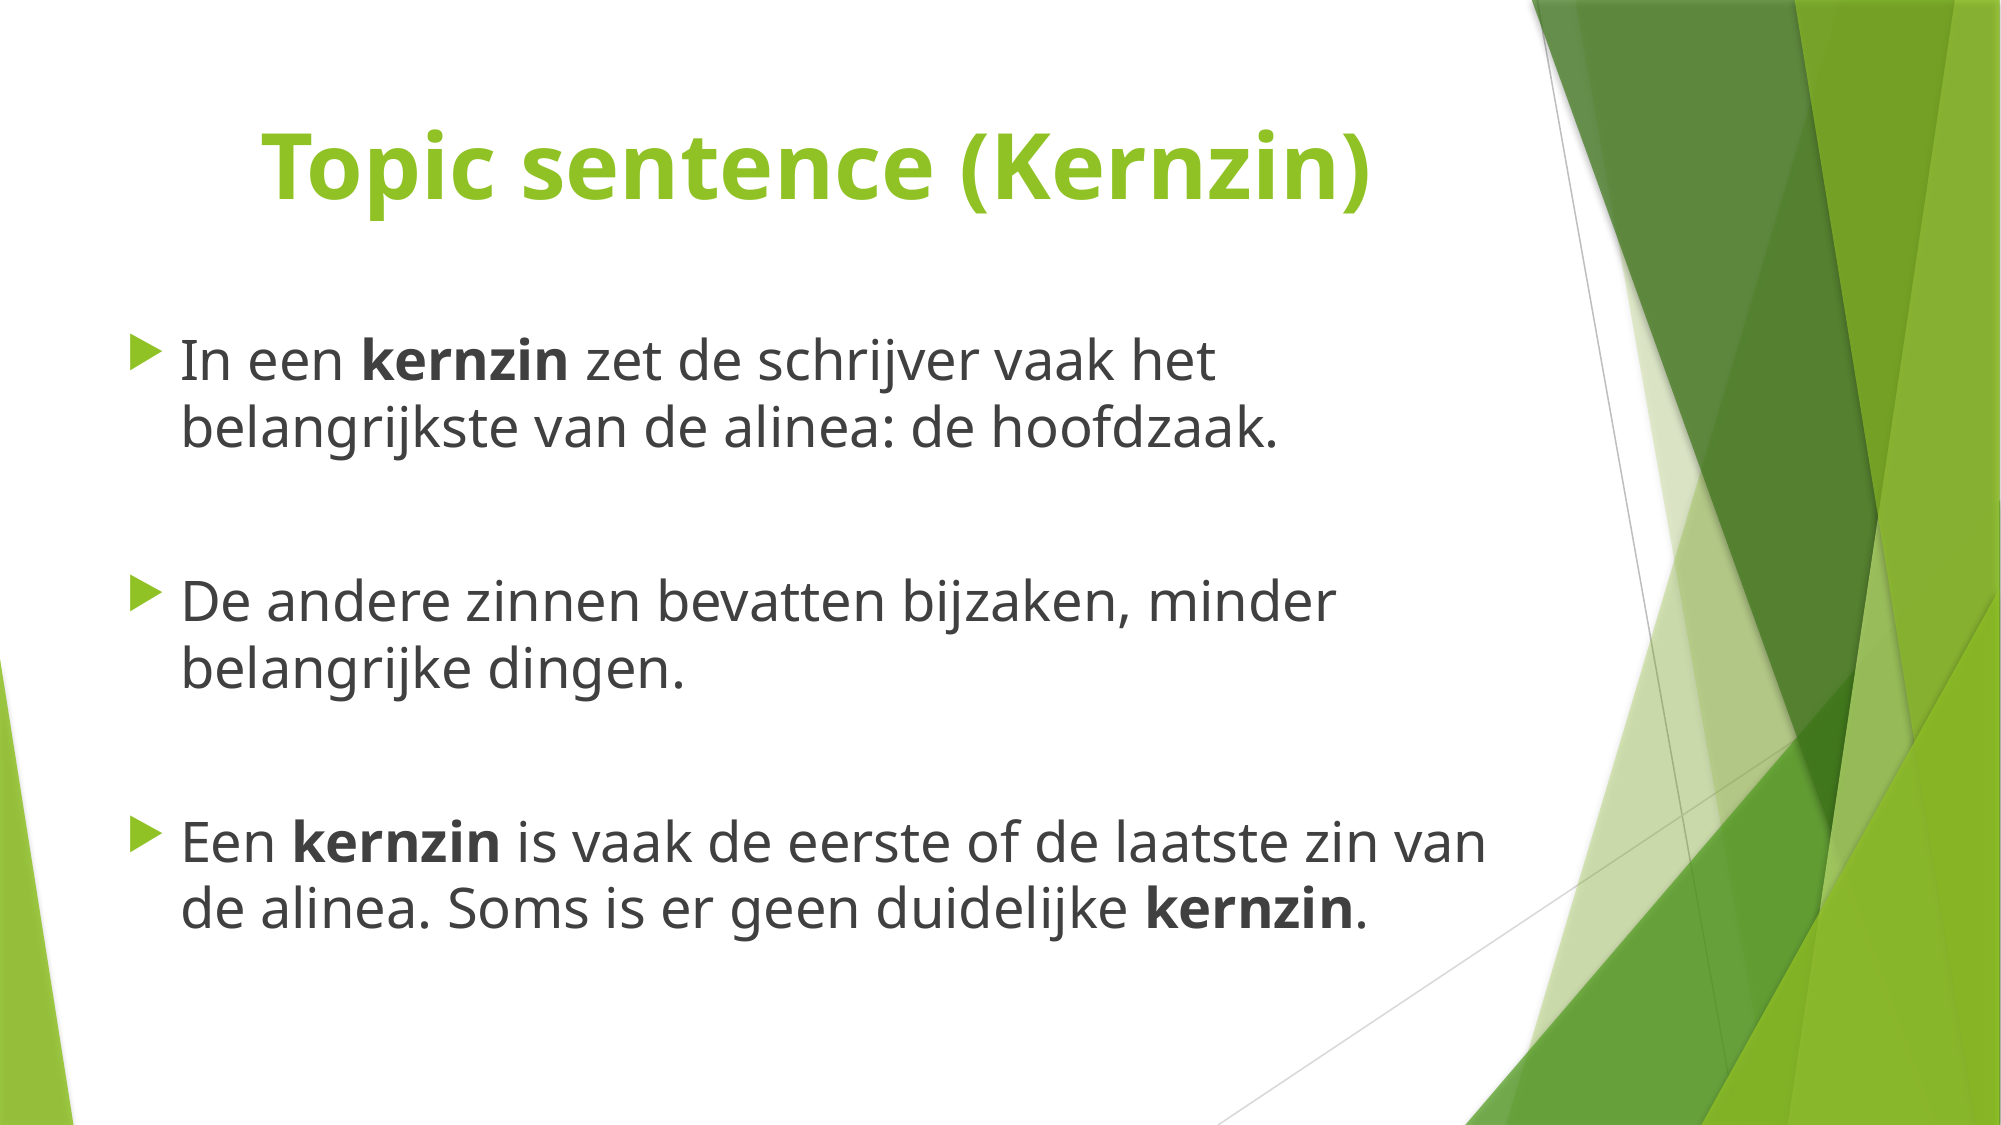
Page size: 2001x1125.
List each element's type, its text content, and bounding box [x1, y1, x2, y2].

title Topic sentence (Kernzin) [111, 99, 1522, 316]
list In een kernzin zet de schrijver vaak het belangrijkste van de alinea: de hoofdzaak. De andere zinnen bevatten bijzaken, minder belangrijke dingen. Een kernzin is vaak de eerste of de laatste zin van de alinea. Soms is er geen duidelijke kernzin. [111, 316, 1522, 991]
